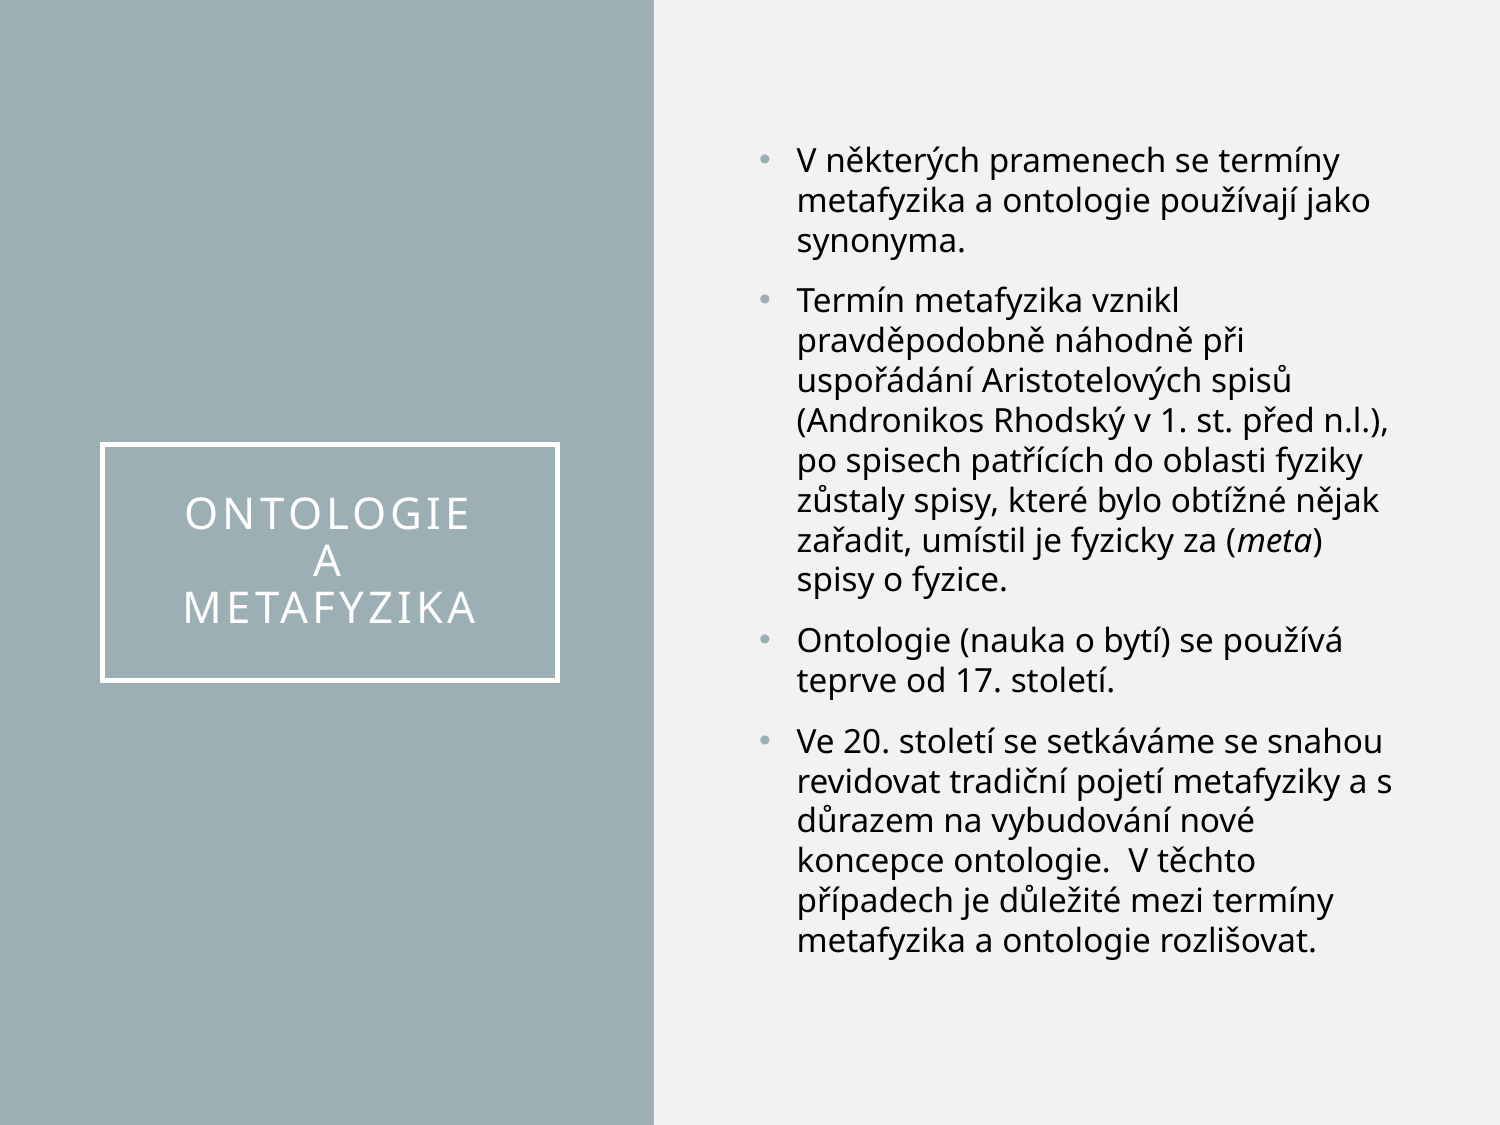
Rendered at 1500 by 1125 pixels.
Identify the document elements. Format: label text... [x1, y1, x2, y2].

text_box [653, 0, 1500, 1125]
title Ontologie a Metafyzika [100, 442, 560, 683]
list V některých pramenech se termíny metafyzika a ontologie používají jako synonyma. Termín metafyzika vznikl pravděpodobně náhodně při uspořádání Aristotelových spisů (Andronikos Rhodský v 1. st. před n.l.), po spisech patřících do oblasti fyziky zůstaly spisy, které bylo obtížné nějak zařadit, umístil je fyzicky za (meta) spisy o fyzice. Ontologie (nauka o bytí) se používá teprve od 17. století. Ve 20. století se setkáváme se snahou revidovat tradiční pojetí metafyziky a s důrazem na vybudování nové koncepce ontologie. V těchto případech je důležité mezi termíny metafyzika a ontologie rozlišovat. [744, 131, 1410, 994]
